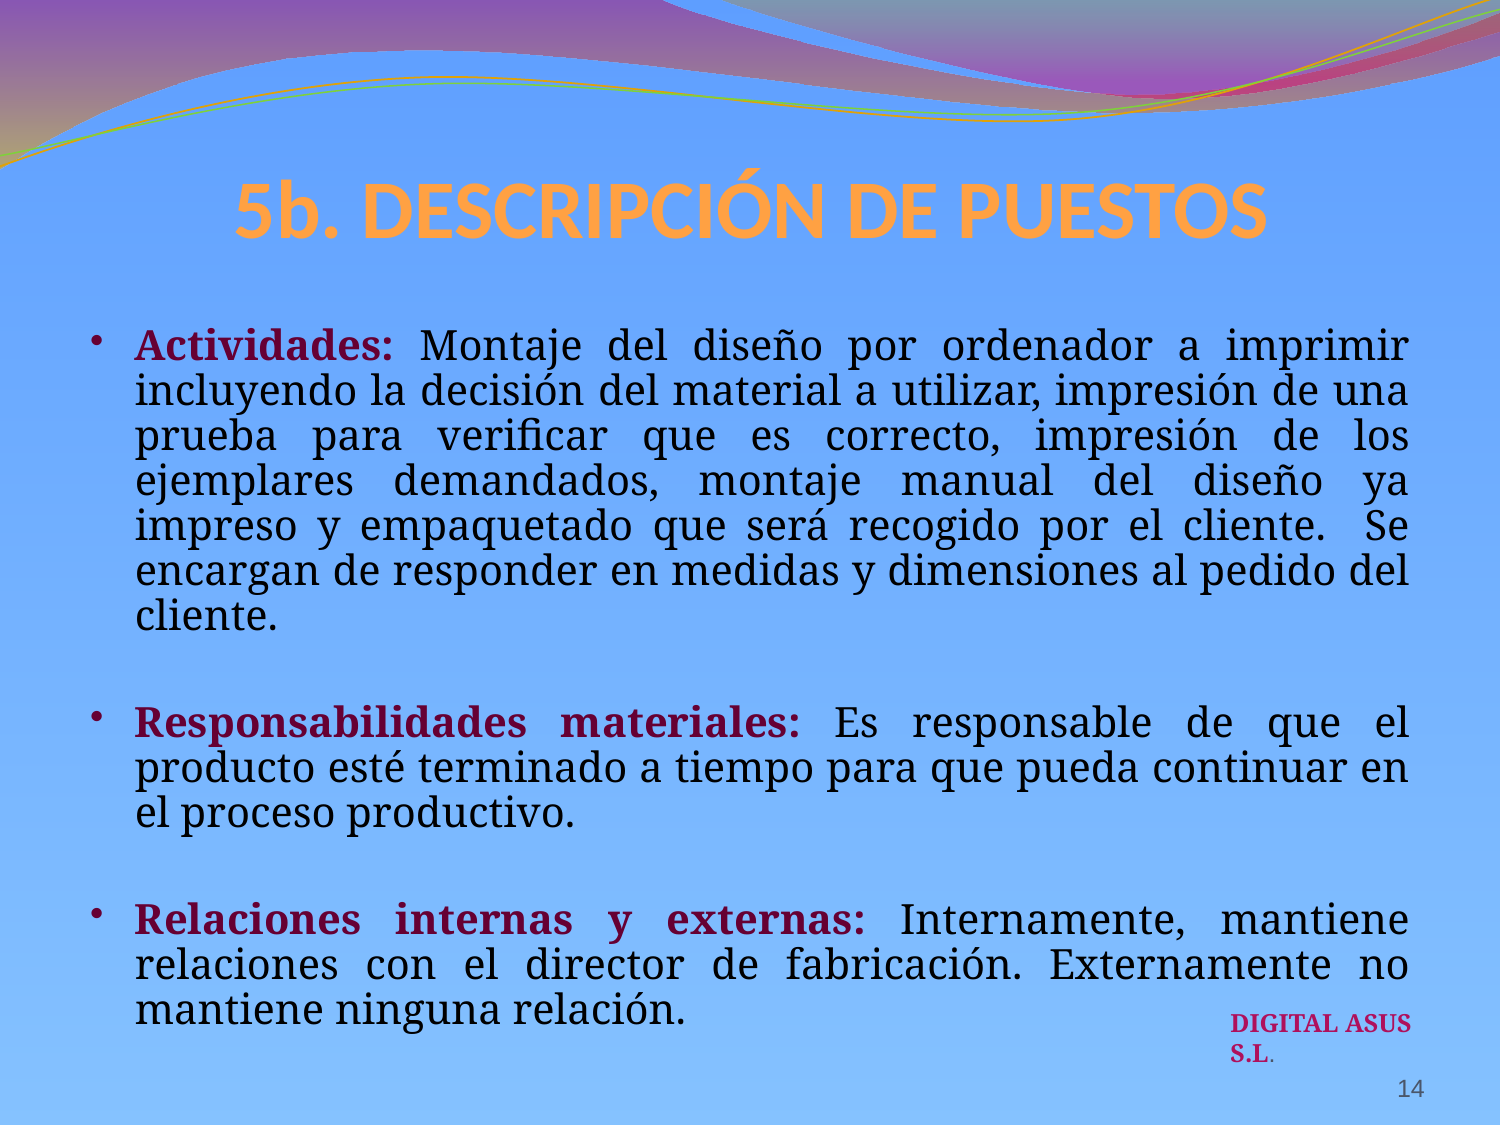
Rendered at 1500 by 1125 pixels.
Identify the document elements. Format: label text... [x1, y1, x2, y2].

text_box DIGITAL ASUS S.L. [1230, 1019, 1453, 1068]
text_box Flexibilidad: [704, 13, 773, 18]
list Actividades: Montaje del diseño por ordenador a imprimir incluyendo la decisión del material a utilizar, impresión de una prueba para verificar que es correcto, impresión de los ejemplares demandados, montaje manual del diseño ya impreso y empaquetado que será recogido por el cliente. Se encargan de responder en medidas y dimensiones al pedido del cliente. Responsabilidades materiales: Es responsable de que el producto esté terminado a tiempo para que pueda continuar en el proceso productivo. Relaciones internas y externas: Internamente, mantiene relaciones con el director de fabricación. Externamente no mantiene ninguna relación. [74, 317, 1426, 1038]
text_box 5b. DESCRIPCIÓN DE PUESTOS [76, 148, 1427, 256]
slide_number 14 [1299, 1042, 1425, 1103]
